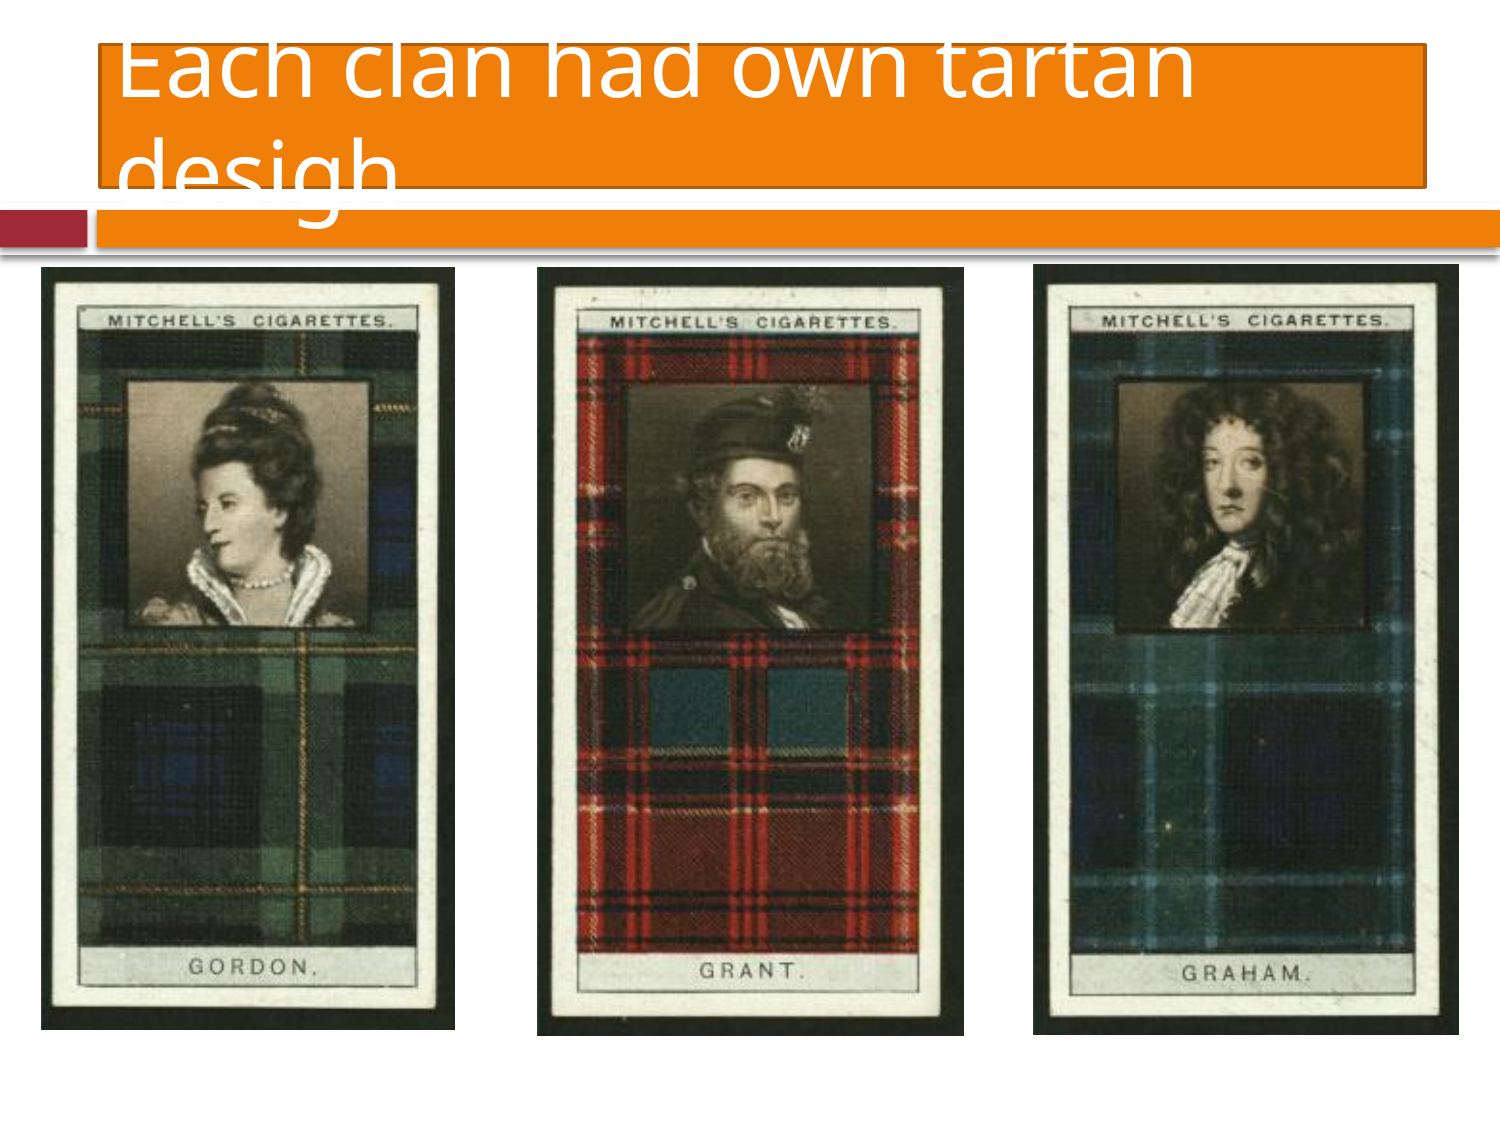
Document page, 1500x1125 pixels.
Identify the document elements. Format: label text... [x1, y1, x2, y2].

picture [1033, 264, 1460, 1035]
picture [537, 266, 965, 1036]
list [40, 266, 455, 1030]
title Each clan had own tartan desigh [98, 43, 1427, 189]
